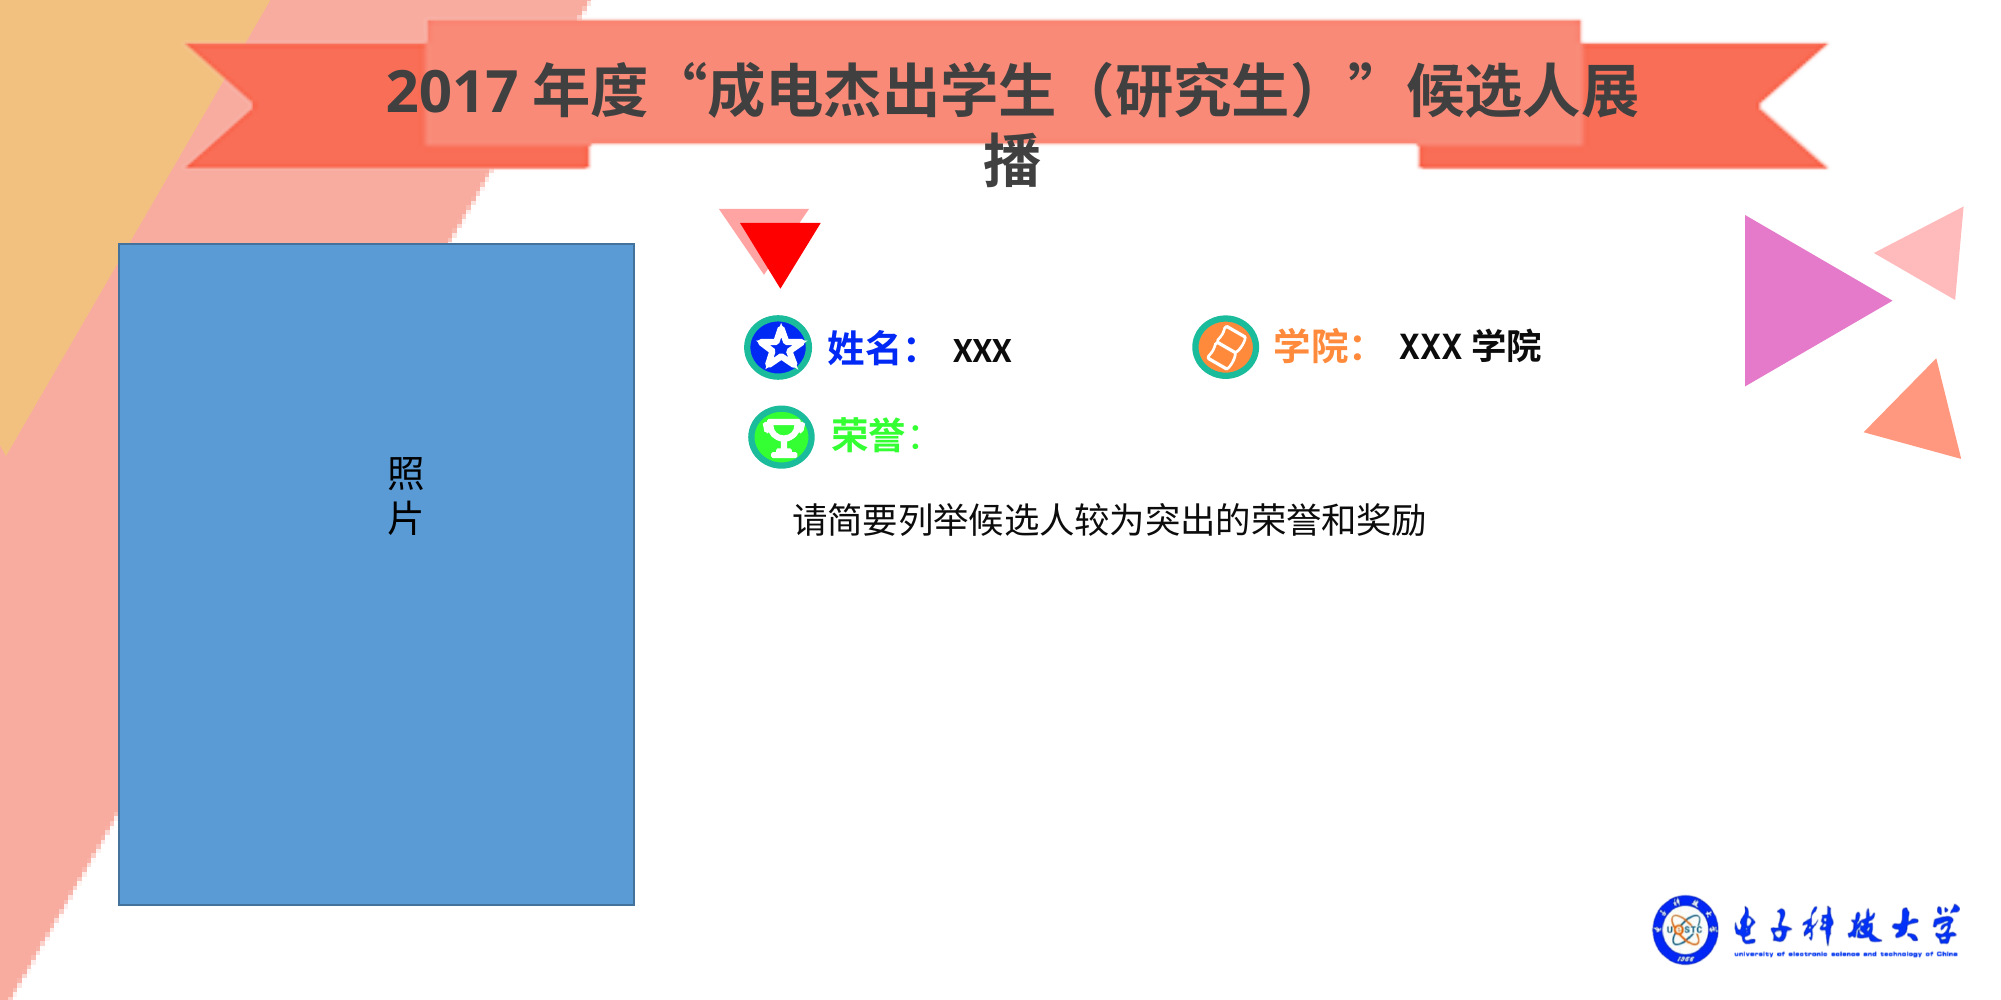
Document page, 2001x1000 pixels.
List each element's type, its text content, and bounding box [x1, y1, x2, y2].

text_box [751, 408, 812, 466]
text_box [1745, 215, 1893, 387]
text_box 请简要列举候选人较为突出的荣誉和奖励 [777, 490, 1662, 548]
text_box [603, 243, 635, 906]
text_box XXX [938, 320, 1087, 378]
picture [0, 0, 603, 1000]
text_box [1195, 318, 1257, 376]
text_box [718, 208, 809, 275]
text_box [170, 2, 1850, 189]
text_box 荣誉： [816, 404, 1257, 465]
text_box [1873, 206, 1964, 301]
text_box 姓名： [813, 317, 1006, 378]
text_box [768, 222, 821, 289]
text_box [1863, 358, 1962, 459]
text_box XXX学院 [1384, 316, 1615, 374]
text_box 学院： [1259, 315, 1539, 375]
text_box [747, 318, 809, 377]
picture [1638, 881, 1981, 979]
